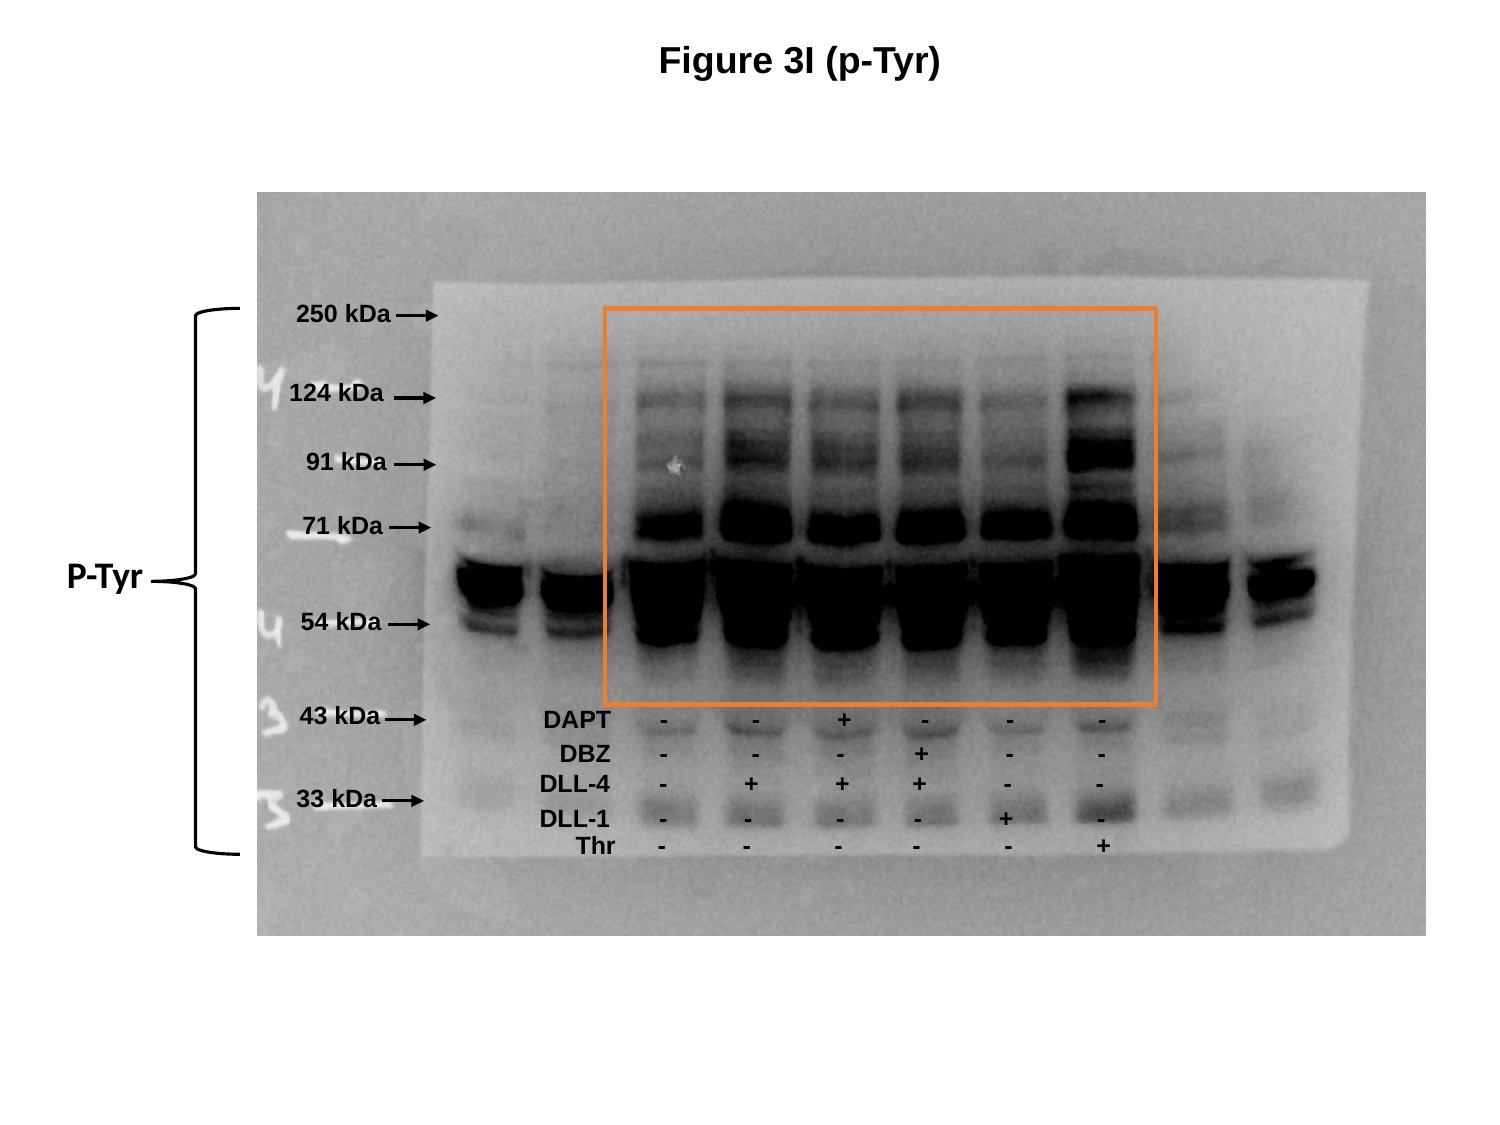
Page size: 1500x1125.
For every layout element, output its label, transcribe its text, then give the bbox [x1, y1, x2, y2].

picture [257, 192, 1426, 936]
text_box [524, 695, 1177, 868]
text_box Figure 3I (p-Tyr) [643, 28, 973, 89]
text_box [193, 306, 240, 856]
text_box P-Tyr [52, 543, 194, 604]
